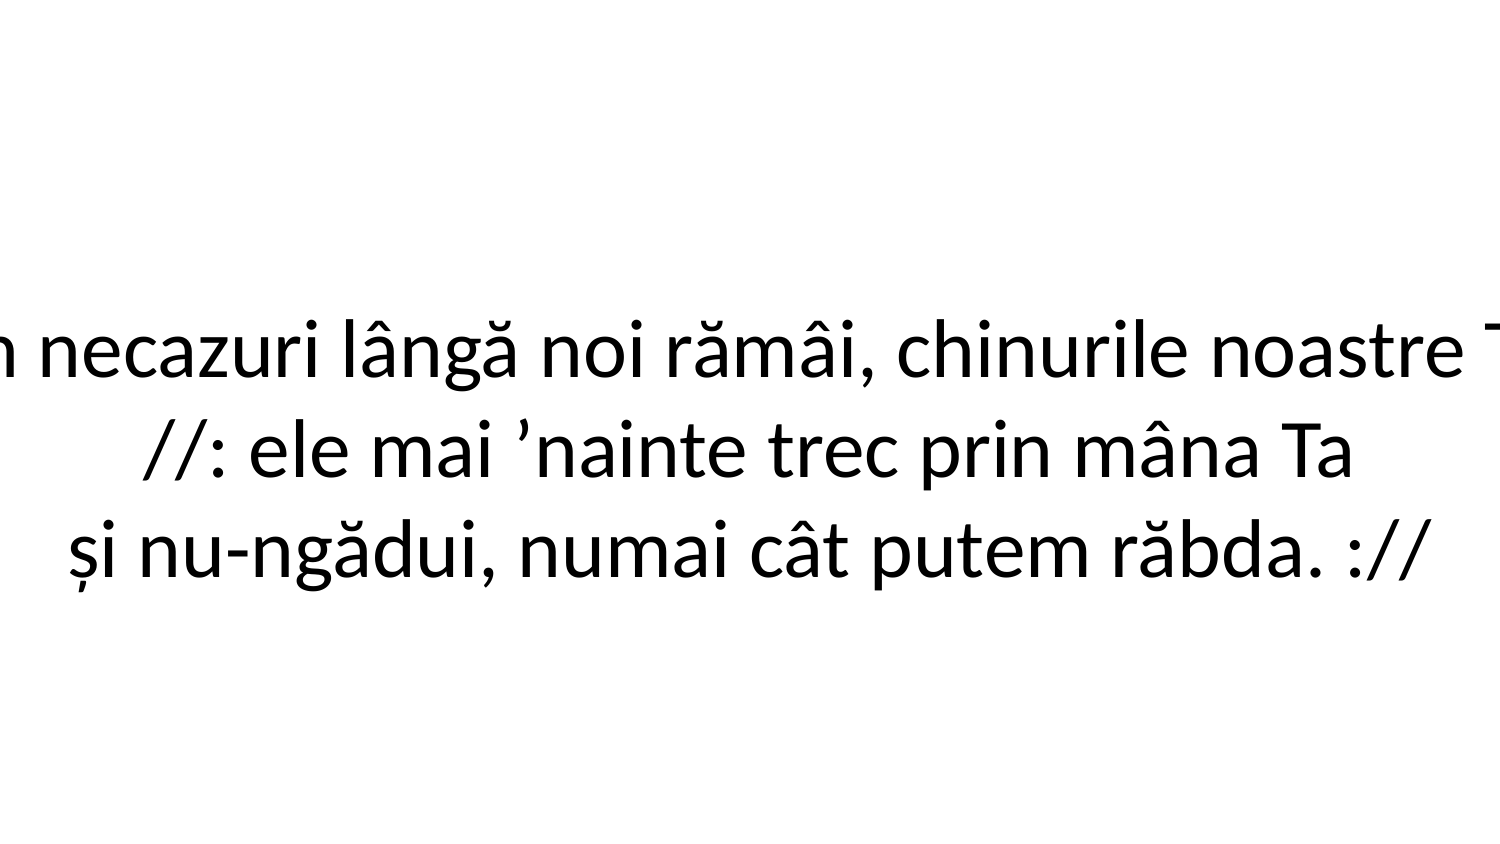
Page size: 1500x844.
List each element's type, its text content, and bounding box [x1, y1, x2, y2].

text_box 1. Doamne, Tu-n necazuri lângă noi rămâi, chinurile noastre Tu le-nduri întâi, //: ele mai ʼnainte trec prin mâna Ta și nu-ngădui, numai cât putem răbda. :// [0, 242, 1500, 602]
